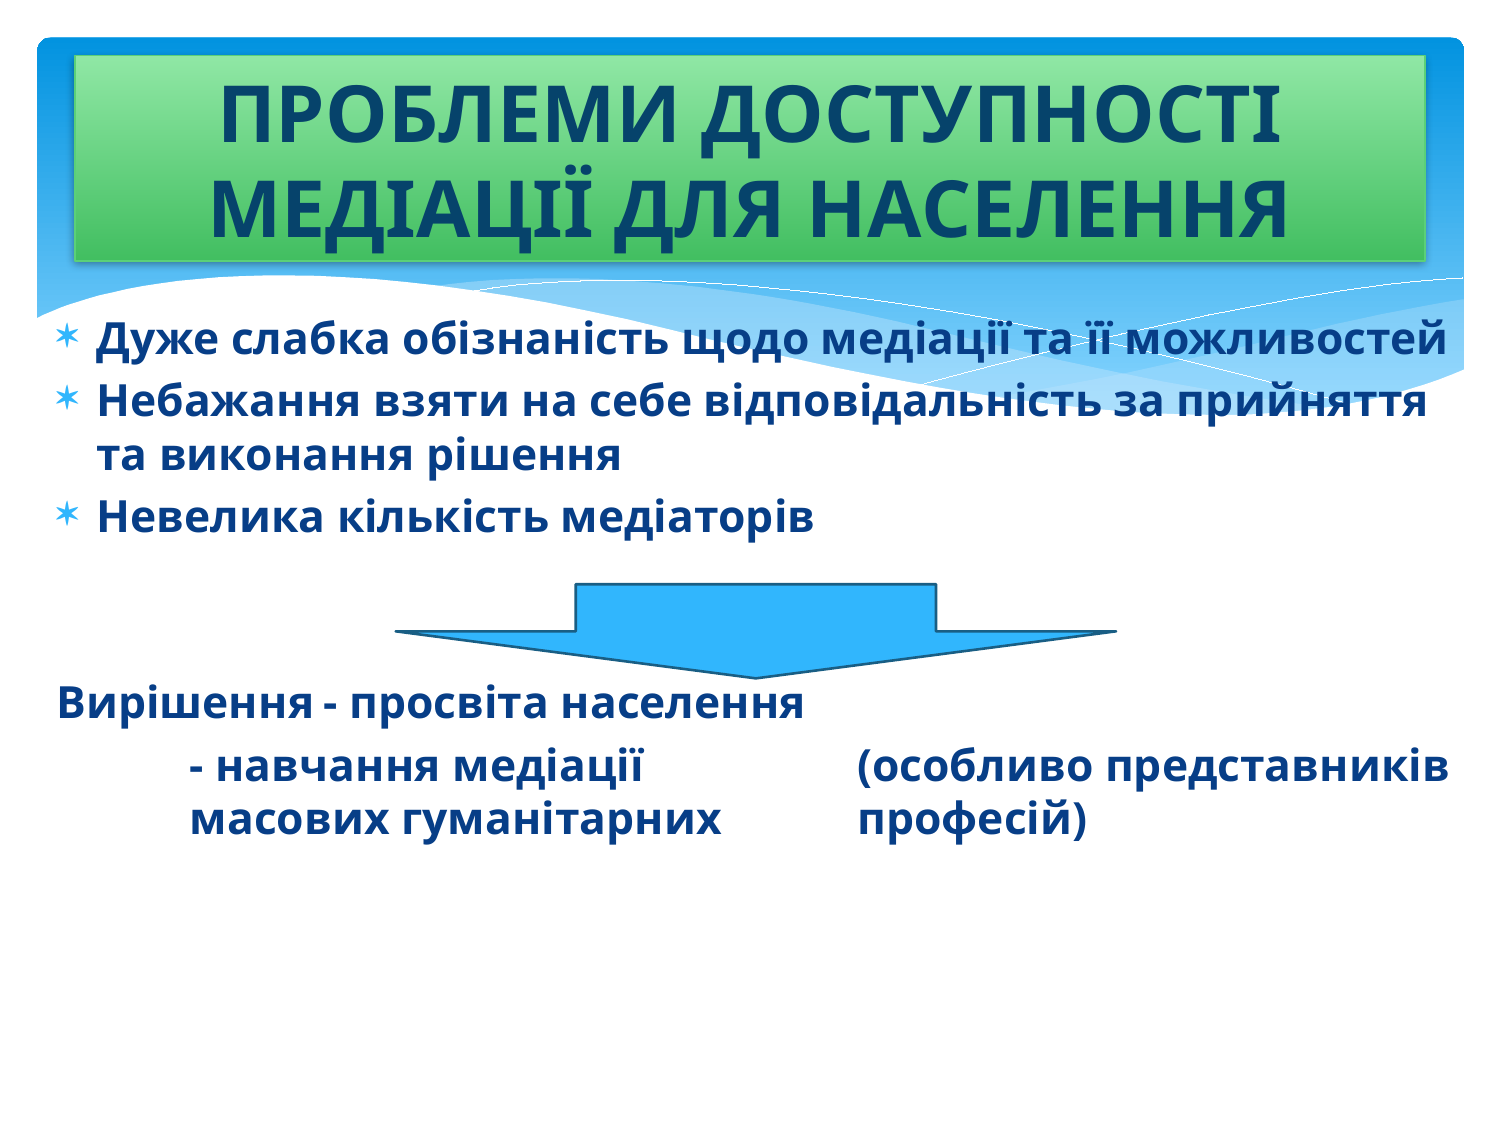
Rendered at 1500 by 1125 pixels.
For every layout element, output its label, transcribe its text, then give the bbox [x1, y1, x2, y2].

list Дуже слабка обізнаність щодо медіації та її можливостей Небажання взяти на себе відповідальність за прийняття та виконання рішення Невелика кількість медіаторів Вирішення - просвіта населення - навчання медіації (особливо представників масових гуманітарних професій) [41, 302, 1471, 1005]
text_box [394, 582, 1118, 680]
title ПРОБЛЕМИ ДОСТУПНОСТІ МЕДІАЦІЇ ДЛЯ НАСЕЛЕННЯ [74, 55, 1426, 262]
